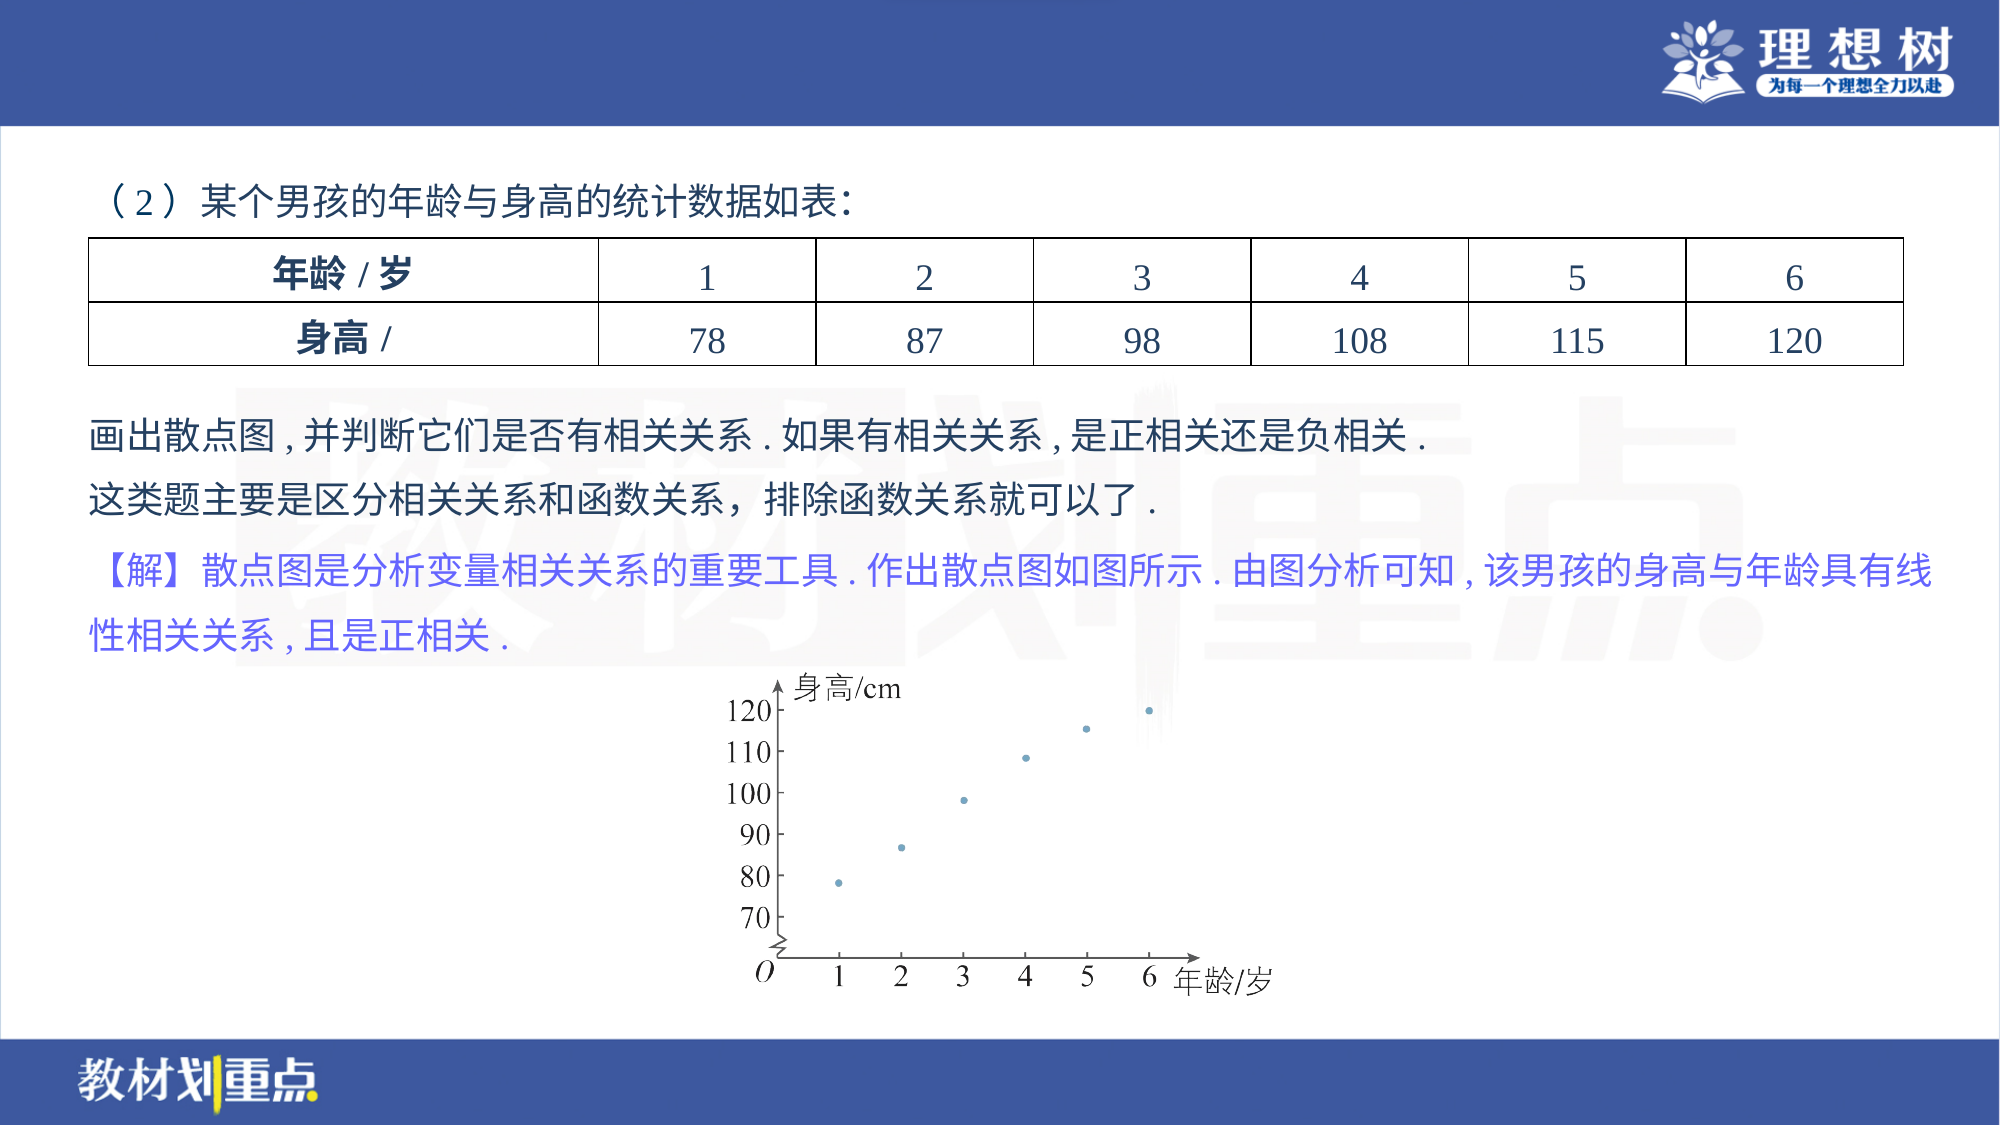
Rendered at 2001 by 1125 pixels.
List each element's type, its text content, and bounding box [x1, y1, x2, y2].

text_box 【解】散点图是分析变量相关关系的重要工具.作出散点图如图所示.由图分析可知,该男孩的身高与年龄具有线 性相关关系,且是正相关. [88, 523, 1911, 651]
text_box 画出散点图,并判断它们是否有相关关系.如果有相关关系,是正相关还是负相关. 这类题主要是区分相关关系和函数关系，排除函数关系就可以了. [88, 387, 1911, 515]
picture [0, 0, 2000, 1125]
text_box （2）某个男孩的年龄与身高的统计数据如表： [88, 155, 1911, 216]
